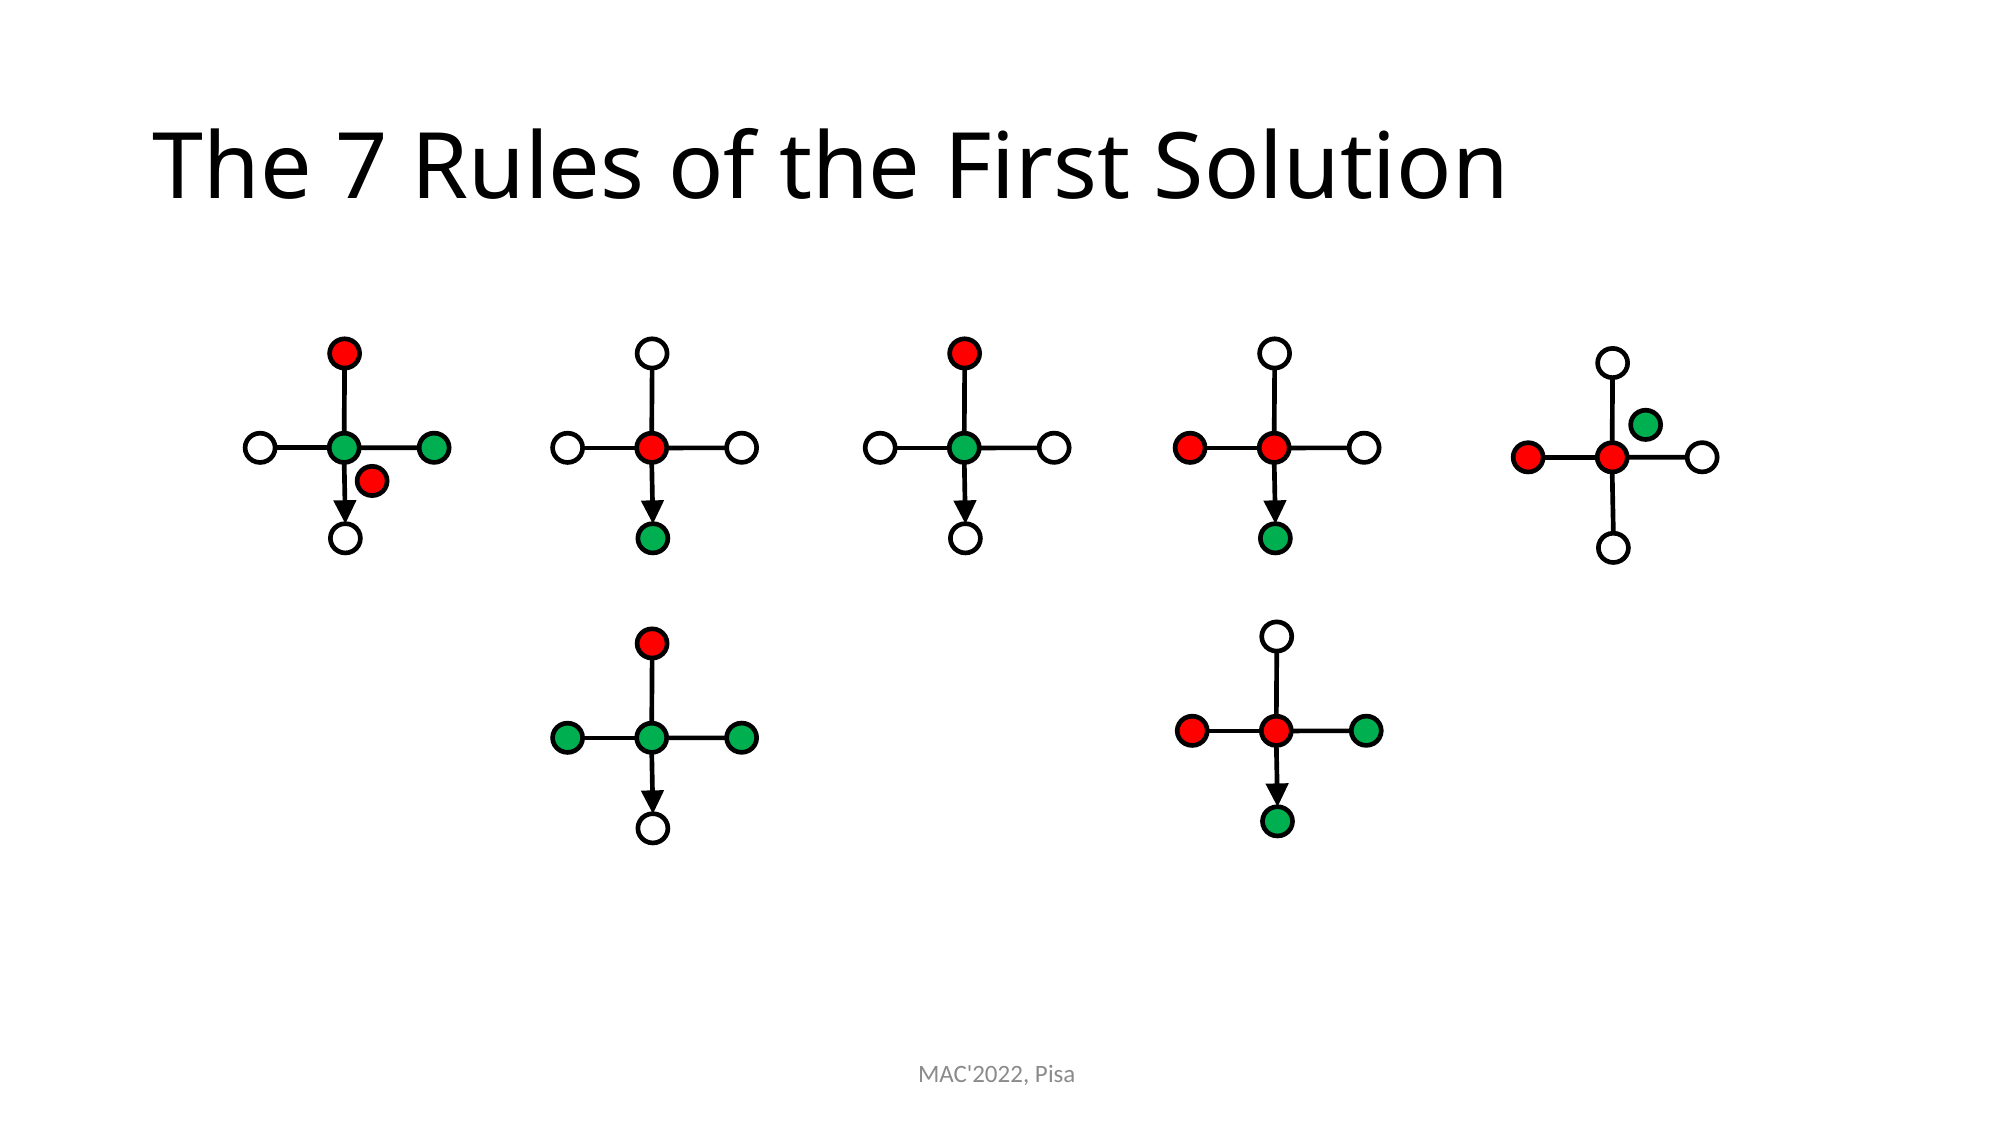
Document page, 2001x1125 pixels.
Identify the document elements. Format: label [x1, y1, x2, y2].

footer [662, 1042, 1338, 1103]
text_box [244, 338, 450, 553]
text_box [1513, 348, 1718, 563]
text_box [1177, 621, 1382, 836]
text_box [865, 338, 1070, 553]
text_box [552, 338, 757, 553]
text_box [1174, 338, 1380, 553]
text_box [552, 628, 757, 843]
title [137, 59, 1863, 278]
